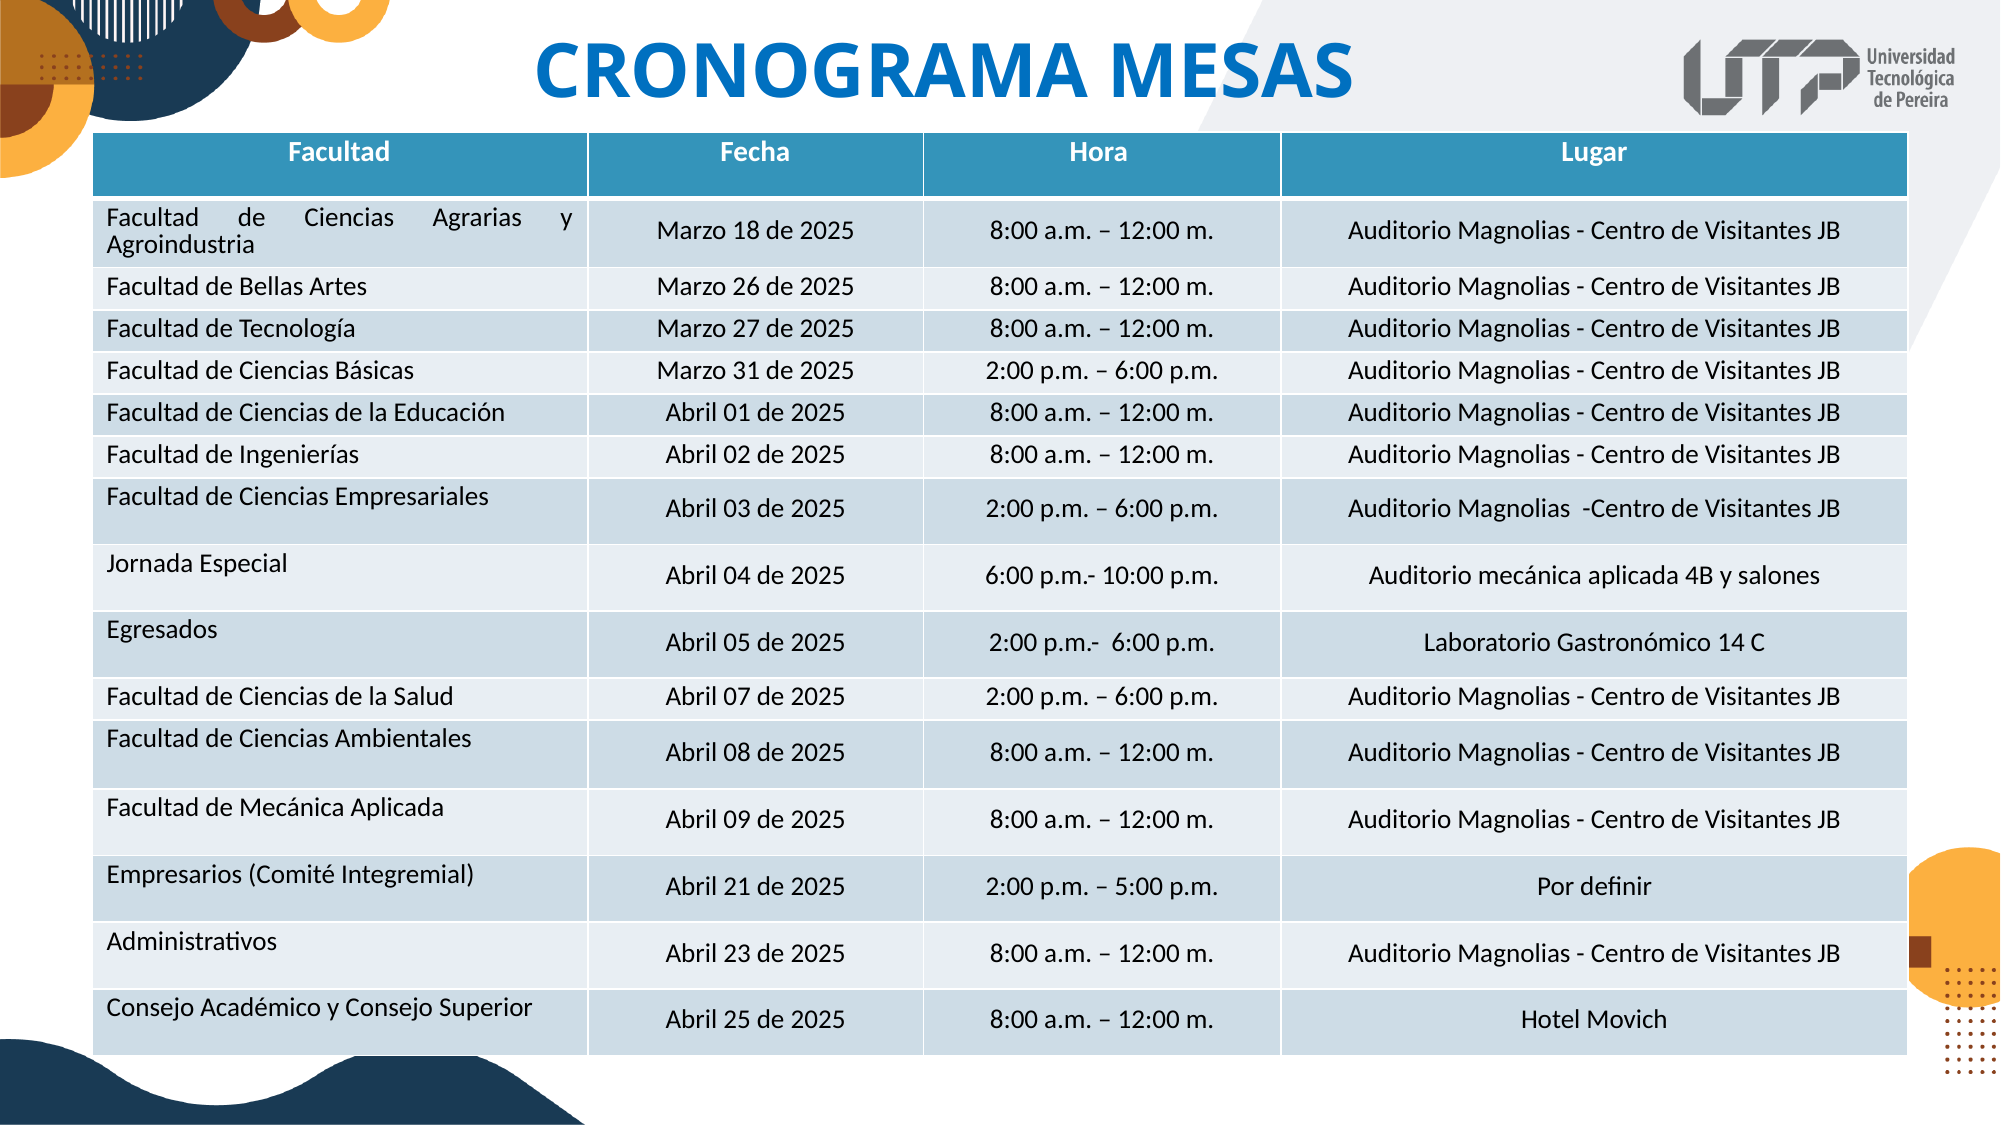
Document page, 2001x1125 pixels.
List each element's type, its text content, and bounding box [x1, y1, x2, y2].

table_cell Marzo 26 de 2025 [589, 268, 923, 309]
table_cell Abril 25 de 2025 [589, 990, 923, 1055]
table_cell 2:00 p.m. – 6:00 p.m. [924, 353, 1280, 393]
table_cell Auditorio Magnolias - Centro de Visitantes JB [1282, 790, 1907, 855]
table_cell 6:00 p.m.- 10:00 p.m. [924, 545, 1280, 610]
table_cell Marzo 18 de 2025 [589, 201, 923, 267]
table_cell Abril 03 de 2025 [589, 479, 923, 544]
table_cell Facultad de Ciencias de la Educación [93, 395, 587, 435]
table_cell 8:00 a.m. – 12:00 m. [924, 201, 1280, 267]
table_cell Facultad de Bellas Artes [93, 268, 587, 309]
table_cell Facultad de Ciencias Empresariales [93, 479, 587, 544]
table_cell Hotel Movich [1282, 990, 1907, 1055]
table_cell Auditorio Magnolias - Centro de Visitantes JB [1282, 201, 1907, 267]
table_cell Abril 07 de 2025 [589, 679, 923, 719]
table_cell Egresados [93, 612, 587, 677]
table_cell Abril 04 de 2025 [589, 545, 923, 610]
table_cell Abril 01 de 2025 [589, 395, 923, 435]
table_cell Auditorio Magnolias -Centro de Visitantes JB [1282, 479, 1907, 544]
table_cell Laboratorio Gastronómico 14 C [1282, 612, 1907, 677]
table_cell 8:00 a.m. – 12:00 m. [924, 923, 1280, 988]
table_cell Administrativos [93, 923, 587, 988]
table_cell Auditorio Magnolias - Centro de Visitantes JB [1282, 721, 1907, 788]
table_cell Abril 05 de 2025 [589, 612, 923, 677]
table_cell Consejo Académico y Consejo Superior [93, 990, 587, 1055]
table_cell 2:00 p.m. – 5:00 p.m. [924, 856, 1280, 921]
table_cell Auditorio Magnolias - Centro de Visitantes JB [1282, 268, 1907, 309]
table_header Fecha [589, 133, 923, 196]
table_cell Facultad de Mecánica Aplicada [93, 790, 587, 855]
table_cell 8:00 a.m. – 12:00 m. [924, 721, 1280, 788]
table_cell 2:00 p.m. – 6:00 p.m. [924, 479, 1280, 544]
table_cell Auditorio Magnolias - Centro de Visitantes JB [1282, 679, 1907, 719]
picture [0, 0, 2001, 1125]
table_cell Auditorio Magnolias - Centro de Visitantes JB [1282, 311, 1907, 351]
table_cell Auditorio Magnolias - Centro de Visitantes JB [1282, 437, 1907, 477]
table_cell 2:00 p.m.- 6:00 p.m. [924, 612, 1280, 677]
table_cell Auditorio Magnolias - Centro de Visitantes JB [1282, 353, 1907, 393]
table_header Hora [924, 133, 1280, 196]
table_cell Auditorio Magnolias - Centro de Visitantes JB [1282, 395, 1907, 435]
table_cell 8:00 a.m. – 12:00 m. [924, 311, 1280, 351]
table_cell Auditorio Magnolias - Centro de Visitantes JB [1282, 923, 1907, 988]
table_header Lugar [1282, 133, 1907, 196]
title CRONOGRAMA MESAS [91, 14, 1817, 131]
table_cell Auditorio mecánica aplicada 4B y salones [1282, 545, 1907, 610]
table_cell Marzo 27 de 2025 [589, 311, 923, 351]
table_cell Facultad de Tecnología [93, 311, 587, 351]
table_cell Abril 09 de 2025 [589, 790, 923, 855]
table_cell Facultad de Ciencias Ambientales [93, 721, 587, 788]
table_cell Marzo 31 de 2025 [589, 353, 923, 393]
table_header Facultad [93, 133, 587, 196]
table_cell Empresarios (Comité Integremial) [93, 856, 587, 921]
table_cell 8:00 a.m. – 12:00 m. [924, 268, 1280, 309]
table_cell 2:00 p.m. – 6:00 p.m. [924, 679, 1280, 719]
table_cell Facultad de Ciencias Agrarias y Agroindustria [93, 201, 587, 267]
table_cell 8:00 a.m. – 12:00 m. [924, 395, 1280, 435]
table_cell Abril 08 de 2025 [589, 721, 923, 788]
table_cell Facultad de Ciencias de la Salud [93, 679, 587, 719]
table_cell 8:00 a.m. – 12:00 m. [924, 437, 1280, 477]
table_cell Jornada Especial [93, 545, 587, 610]
table_cell Abril 23 de 2025 [589, 923, 923, 988]
table_cell 8:00 a.m. – 12:00 m. [924, 790, 1280, 855]
table_cell 8:00 a.m. – 12:00 m. [924, 990, 1280, 1055]
table_cell Abril 21 de 2025 [589, 856, 923, 921]
table_cell Facultad de Ciencias Básicas [93, 353, 587, 393]
table_cell Facultad de Ingenierías [93, 437, 587, 477]
table_cell Abril 02 de 2025 [589, 437, 923, 477]
table_cell Por definir [1282, 856, 1907, 921]
